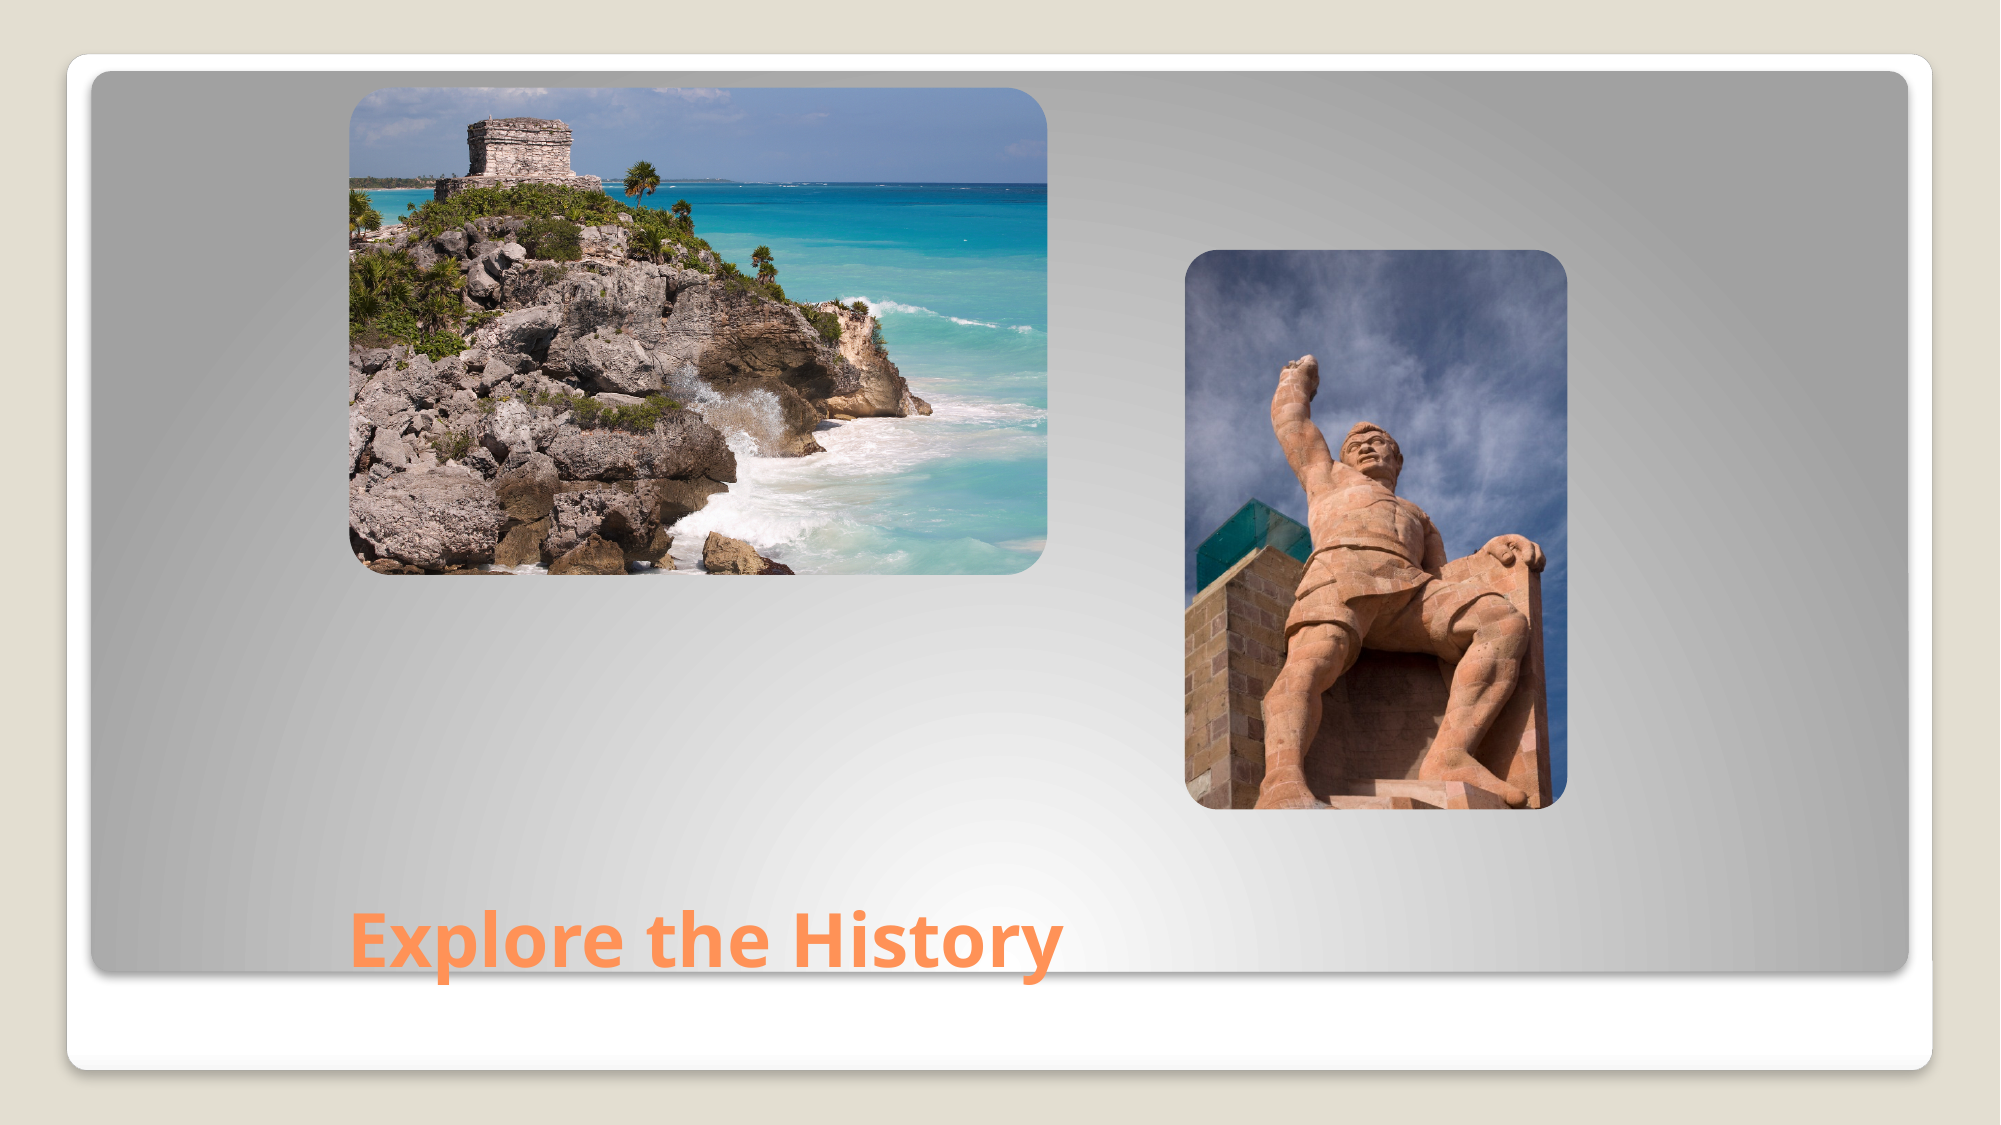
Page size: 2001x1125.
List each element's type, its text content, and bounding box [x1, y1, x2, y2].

picture [349, 87, 1048, 576]
picture [1184, 249, 1568, 810]
picture [1003, 199, 1032, 203]
title Explore the History [332, 875, 1263, 990]
